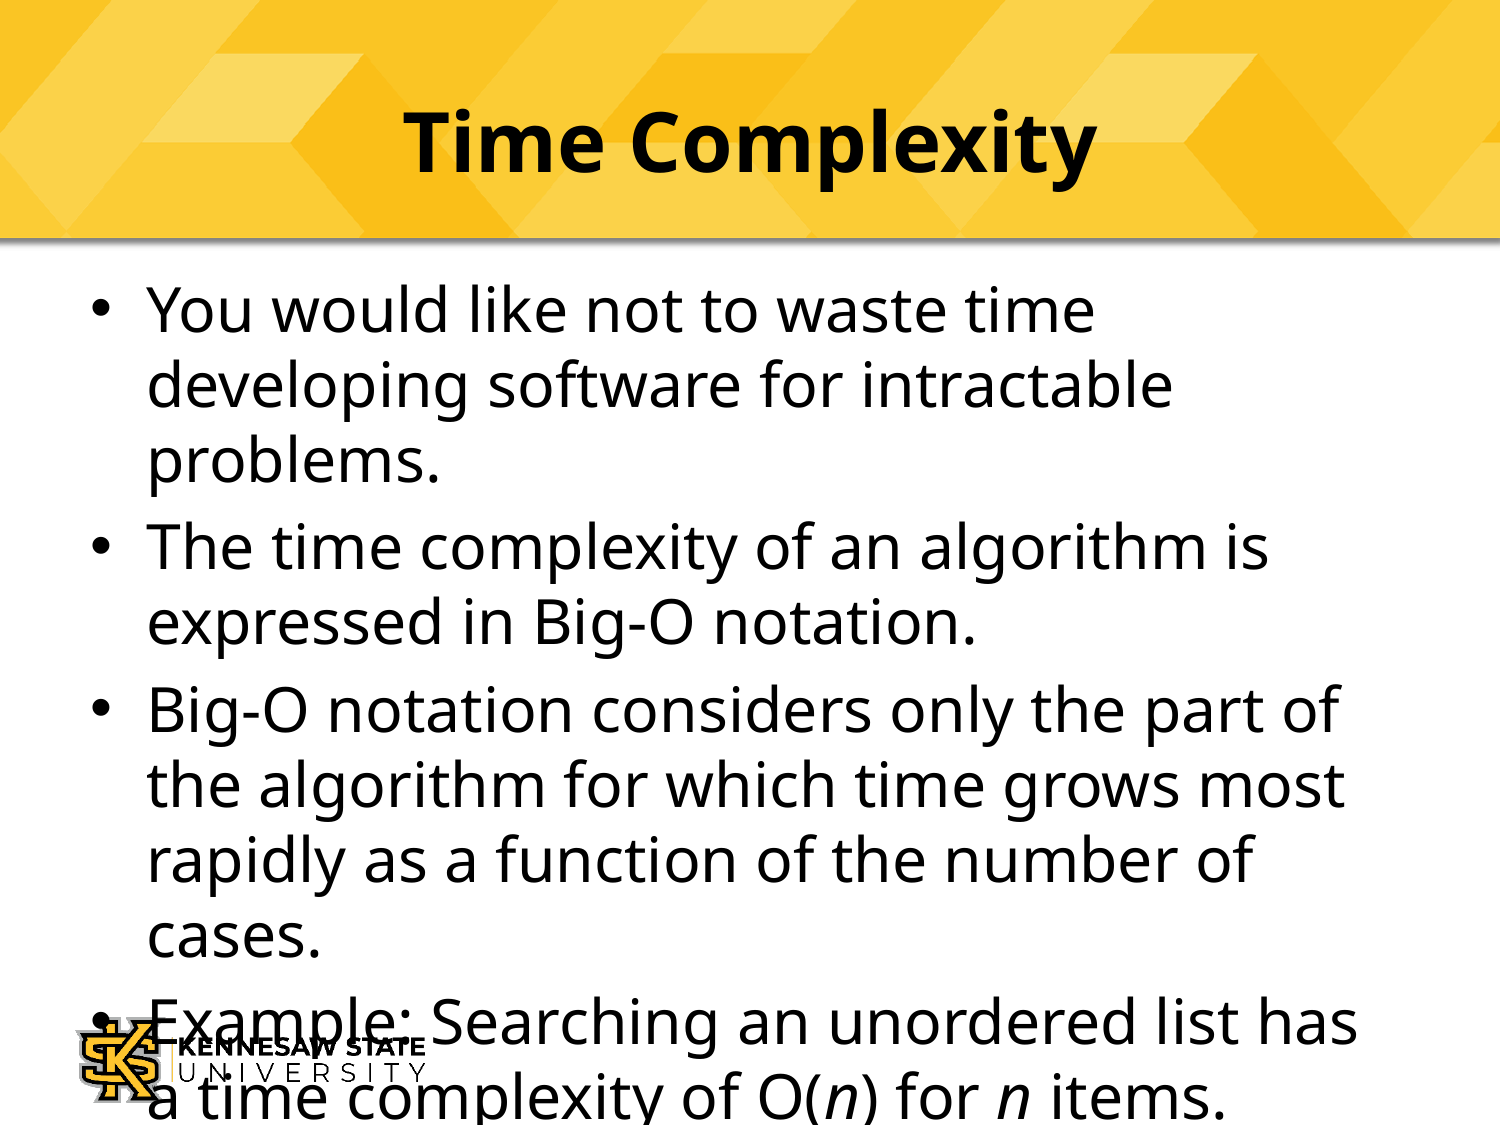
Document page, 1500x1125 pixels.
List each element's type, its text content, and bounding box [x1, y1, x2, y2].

title Time Complexity [75, 45, 1425, 233]
list You would like not to waste time developing software for intractable problems. The time complexity of an algorithm is expressed in Big-O notation. Big-O notation considers only the part of the algorithm for which time grows most rapidly as a function of the number of cases. Example: Searching an unordered list has a time complexity of O(n) for n items. [75, 262, 1425, 1005]
picture [0, 0, 1500, 251]
picture [75, 1017, 425, 1103]
